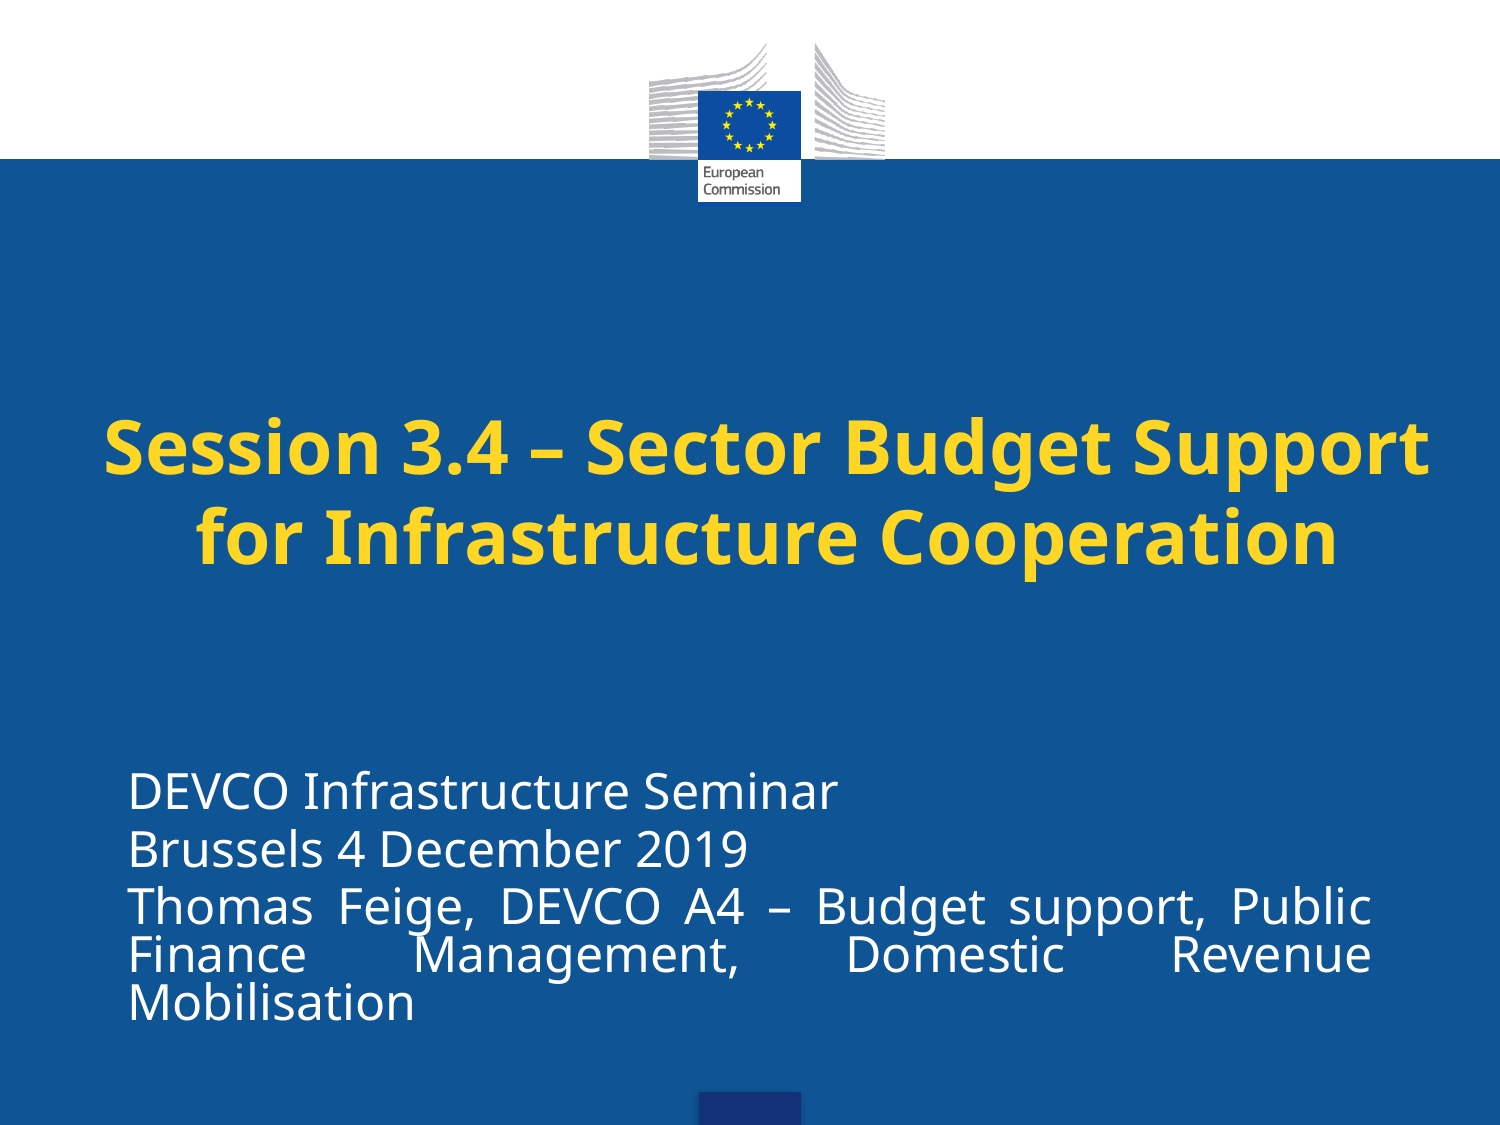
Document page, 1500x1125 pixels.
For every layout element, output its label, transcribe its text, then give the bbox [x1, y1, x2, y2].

subtitle DEVCO Infrastructure Seminar Brussels 4 December 2019 Thomas Feige, DEVCO A4 – Budget support, Public Finance Management, Domestic Revenue Mobilisation [112, 763, 1388, 1047]
title Session 3.4 – Sector Budget Support for Infrastructure Cooperation [53, 302, 1483, 587]
